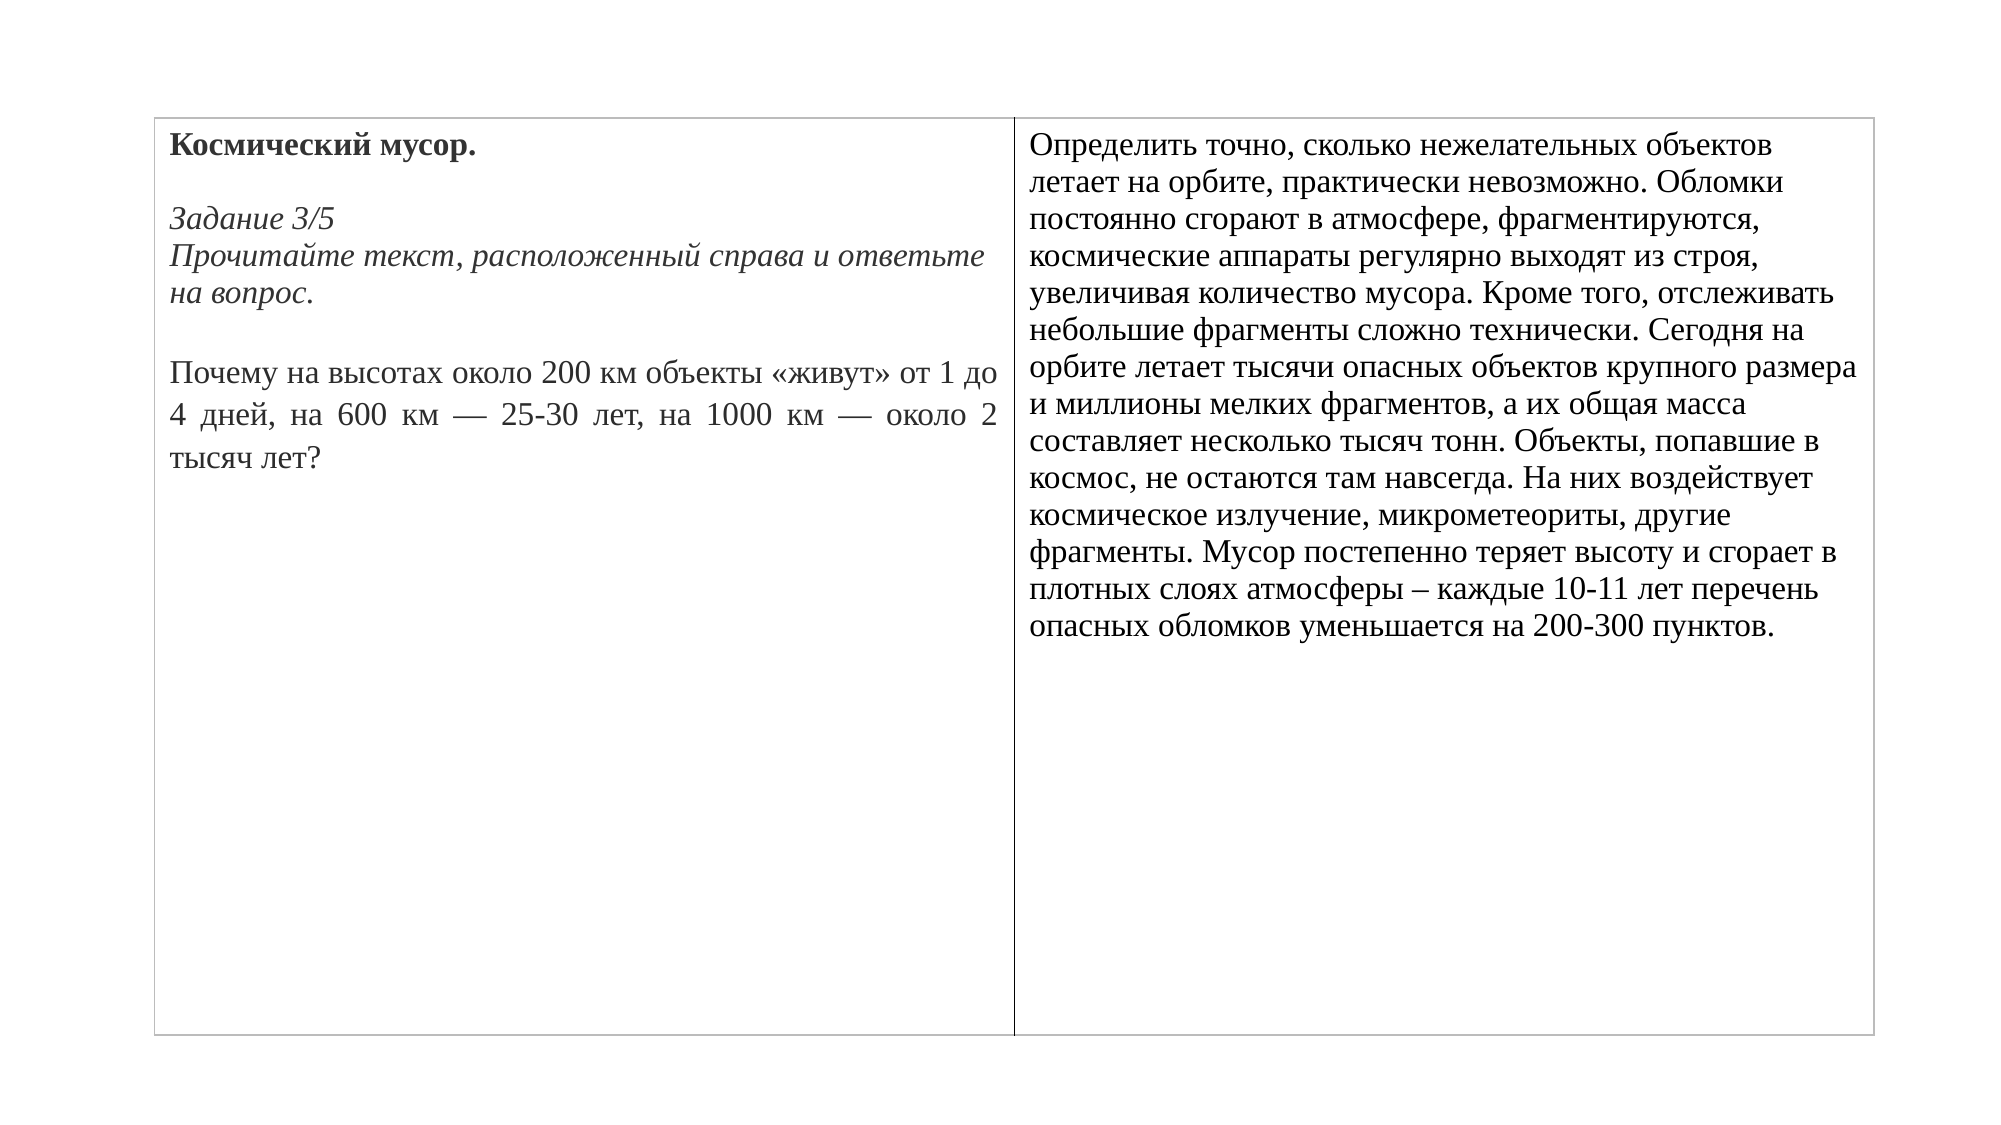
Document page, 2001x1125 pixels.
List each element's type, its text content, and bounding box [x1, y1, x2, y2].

table_header Космический мусор. Задание 3/5 Прочитайте текст, расположенный справа и ответьте на вопрос. Почему на высотах около 200 км объекты «живут» от 1 до 4 дней, на 600 км — 25-30 лет, на 1000 км — около 2 тысяч лет? [155, 119, 1014, 1034]
table_header Определить точно, сколько нежелательных объектов летает на орбите, практически невозможно. Обломки постоянно сгорают в атмосфере, фрагментируются, космические аппараты регулярно выходят из строя, увеличивая количество мусора. Кроме того, отслеживать небольшие фрагменты сложно технически. Сегодня на орбите летает тысячи опасных объектов крупного размера и миллионы мелких фрагментов, а их общая масса составляет несколько тысяч тонн. Объекты, попавшие в космос, не остаются там навсегда. На них воздействует космическое излучение, микрометеориты, другие фрагменты. Мусор постепенно теряет высоту и сгорает в плотных слоях атмосферы – каждые 10-11 лет перечень опасных обломков уменьшается на 200-300 пунктов. [1015, 119, 1873, 1034]
